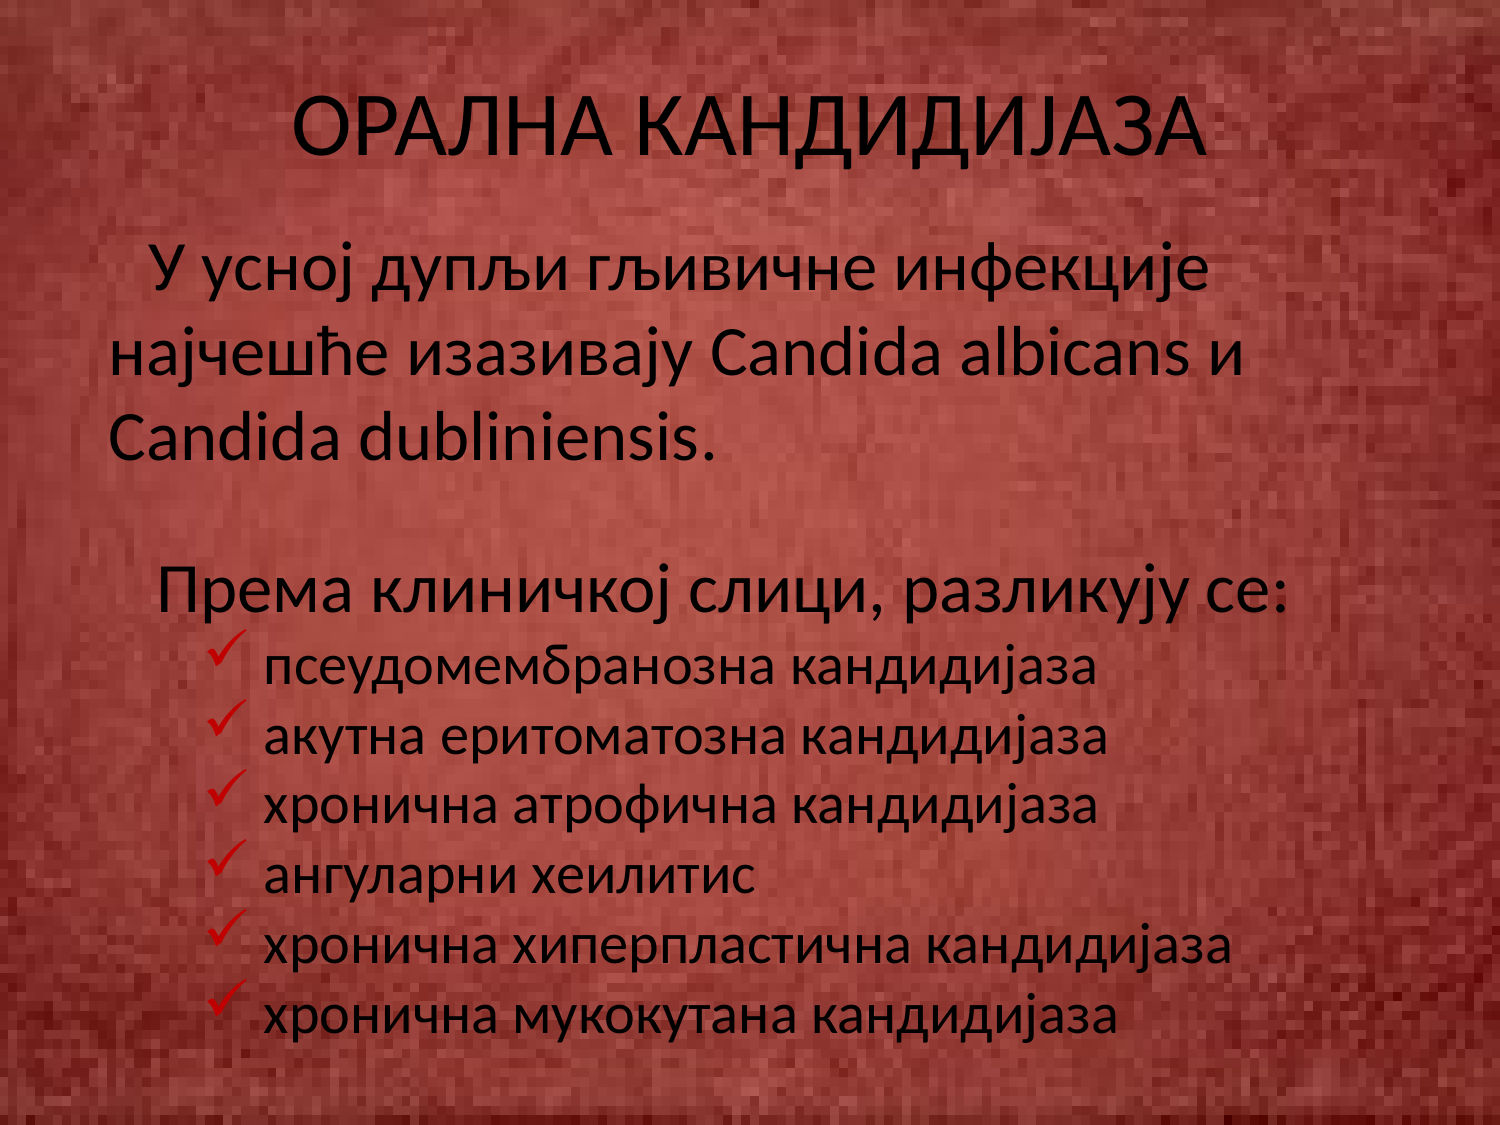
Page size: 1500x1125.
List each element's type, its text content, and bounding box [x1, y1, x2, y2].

title ОРАЛНА КАНДИДИЈАЗА [75, 24, 1425, 212]
list У усној дупљи гљивичне инфекције најчешће изазивају Candida albicans и Candida dubliniensis. Према клиничкој слици, разликују се: псеудомембранозна кандидијаза акутна еритоматозна кандидијаза хронична атрофична кандидијаза ангуларни хеилитис хронична хиперпластична кандидијаза хронична мукокутана кандидијаза [37, 212, 1463, 1100]
picture [0, 0, 1500, 1125]
